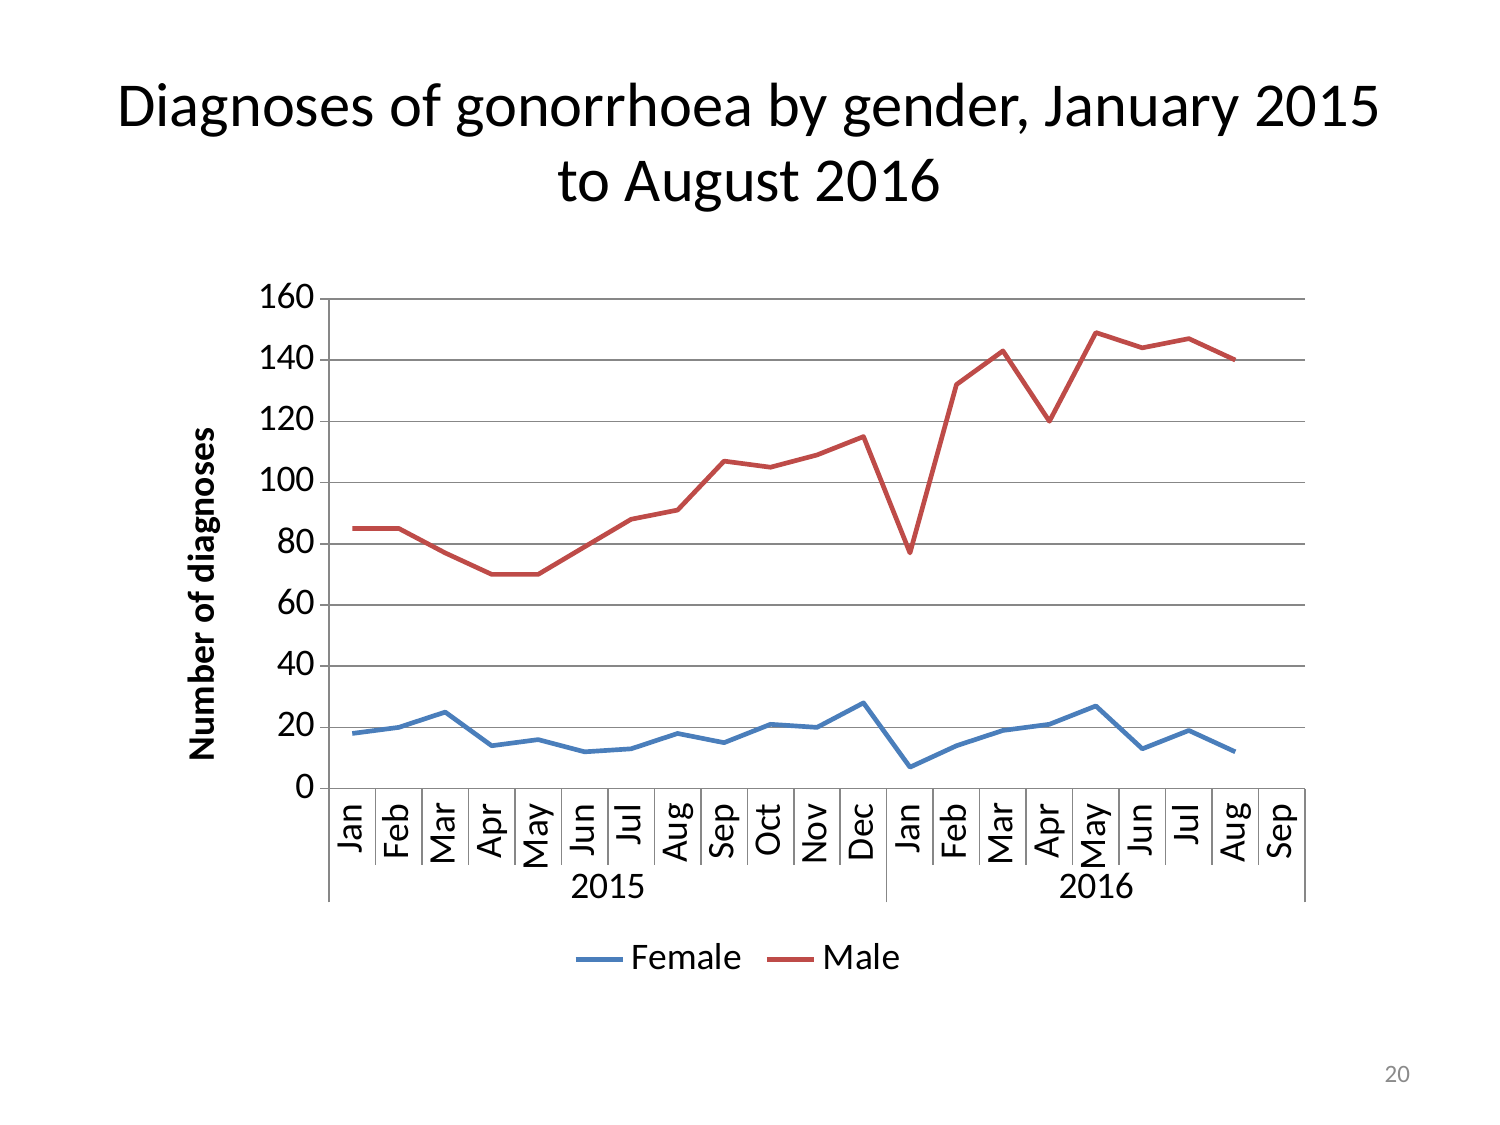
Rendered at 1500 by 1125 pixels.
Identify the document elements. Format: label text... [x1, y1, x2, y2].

slide_number 20 [1074, 1042, 1425, 1103]
chart [147, 265, 1329, 987]
title Diagnoses of gonorrhoea by gender, January 2015 to August 2016 [75, 45, 1425, 233]
